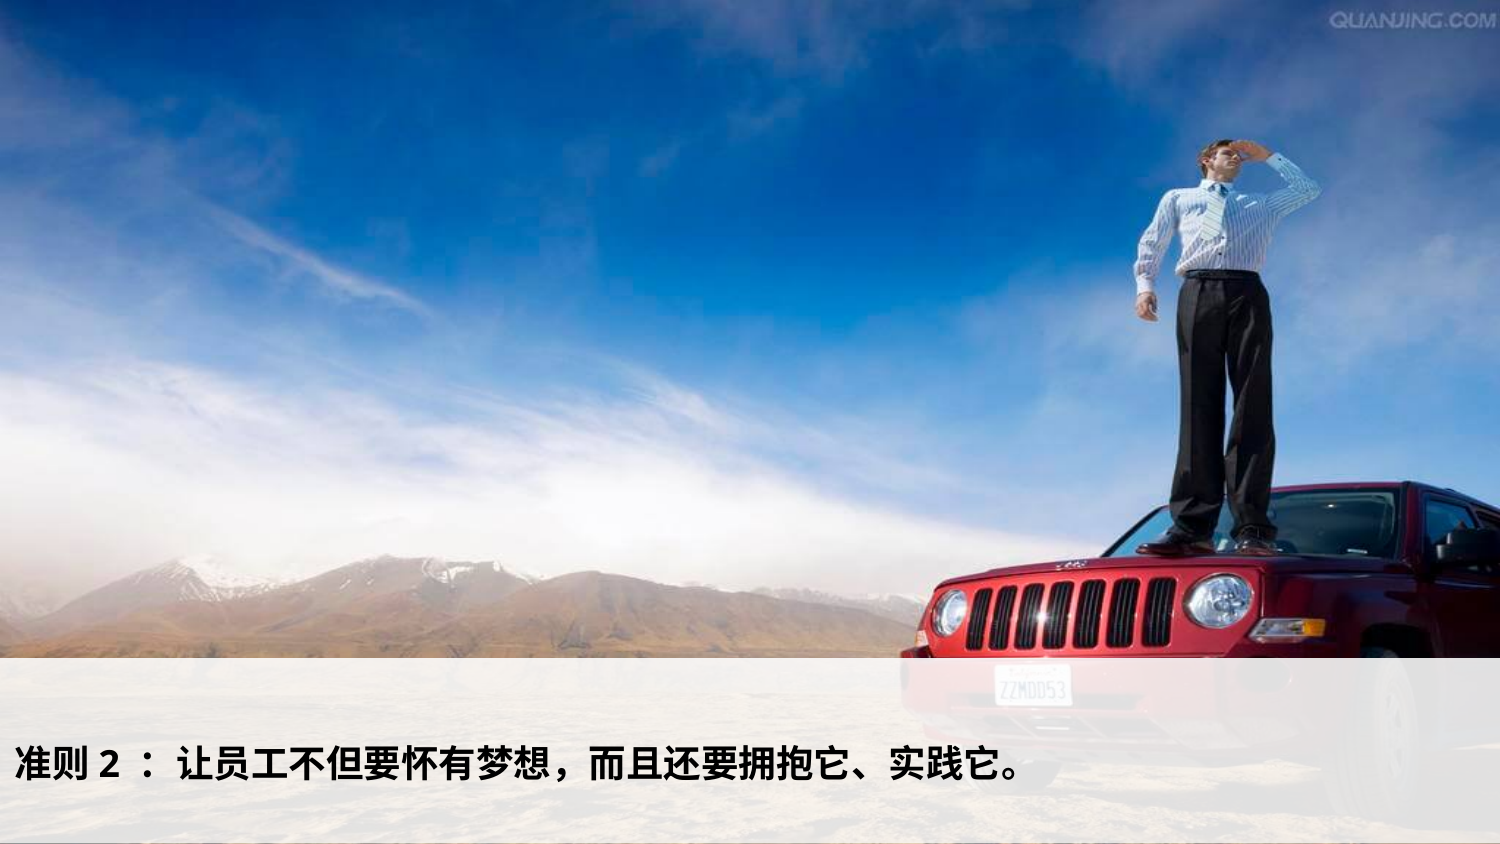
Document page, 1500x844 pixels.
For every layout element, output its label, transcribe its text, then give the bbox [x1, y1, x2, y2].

picture [0, 0, 1500, 656]
text_box 准则2 ：让员工不但要怀有梦想，而且还要拥抱它、实践它。 [0, 656, 1500, 844]
